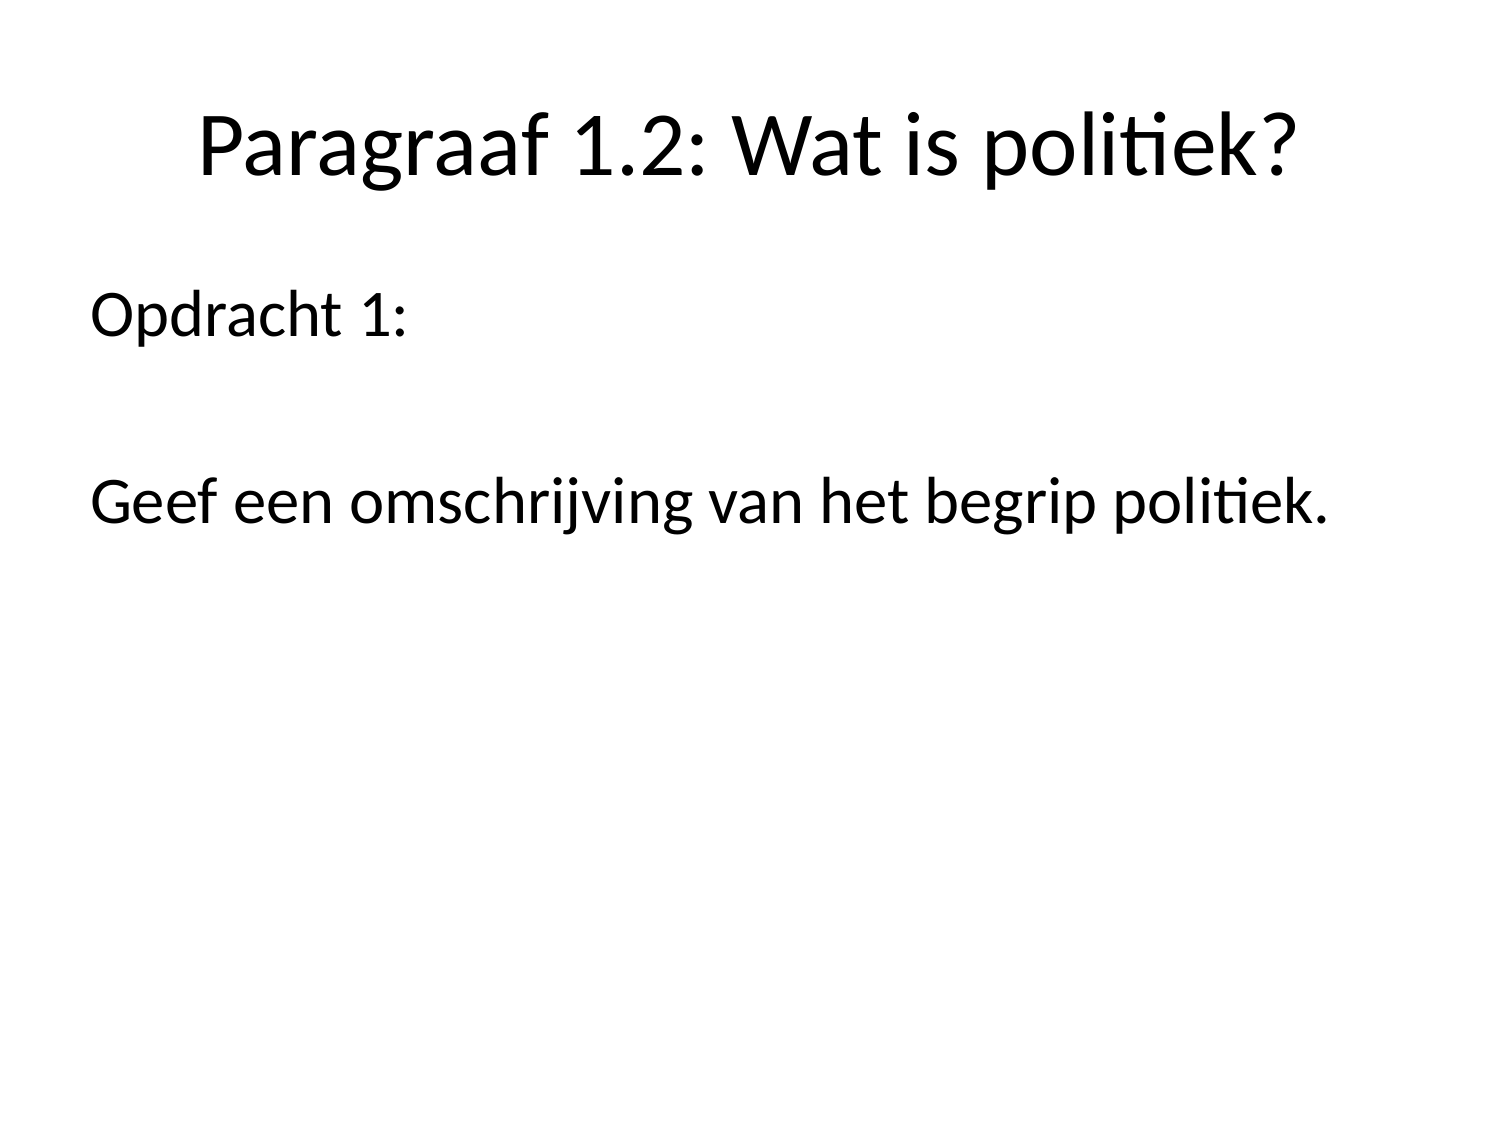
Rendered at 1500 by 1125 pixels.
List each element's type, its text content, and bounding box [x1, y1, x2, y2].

title Paragraaf 1.2: Wat is politiek? [75, 45, 1425, 233]
list Opdracht 1: Geef een omschrijving van het begrip politiek. [75, 262, 1425, 1005]
